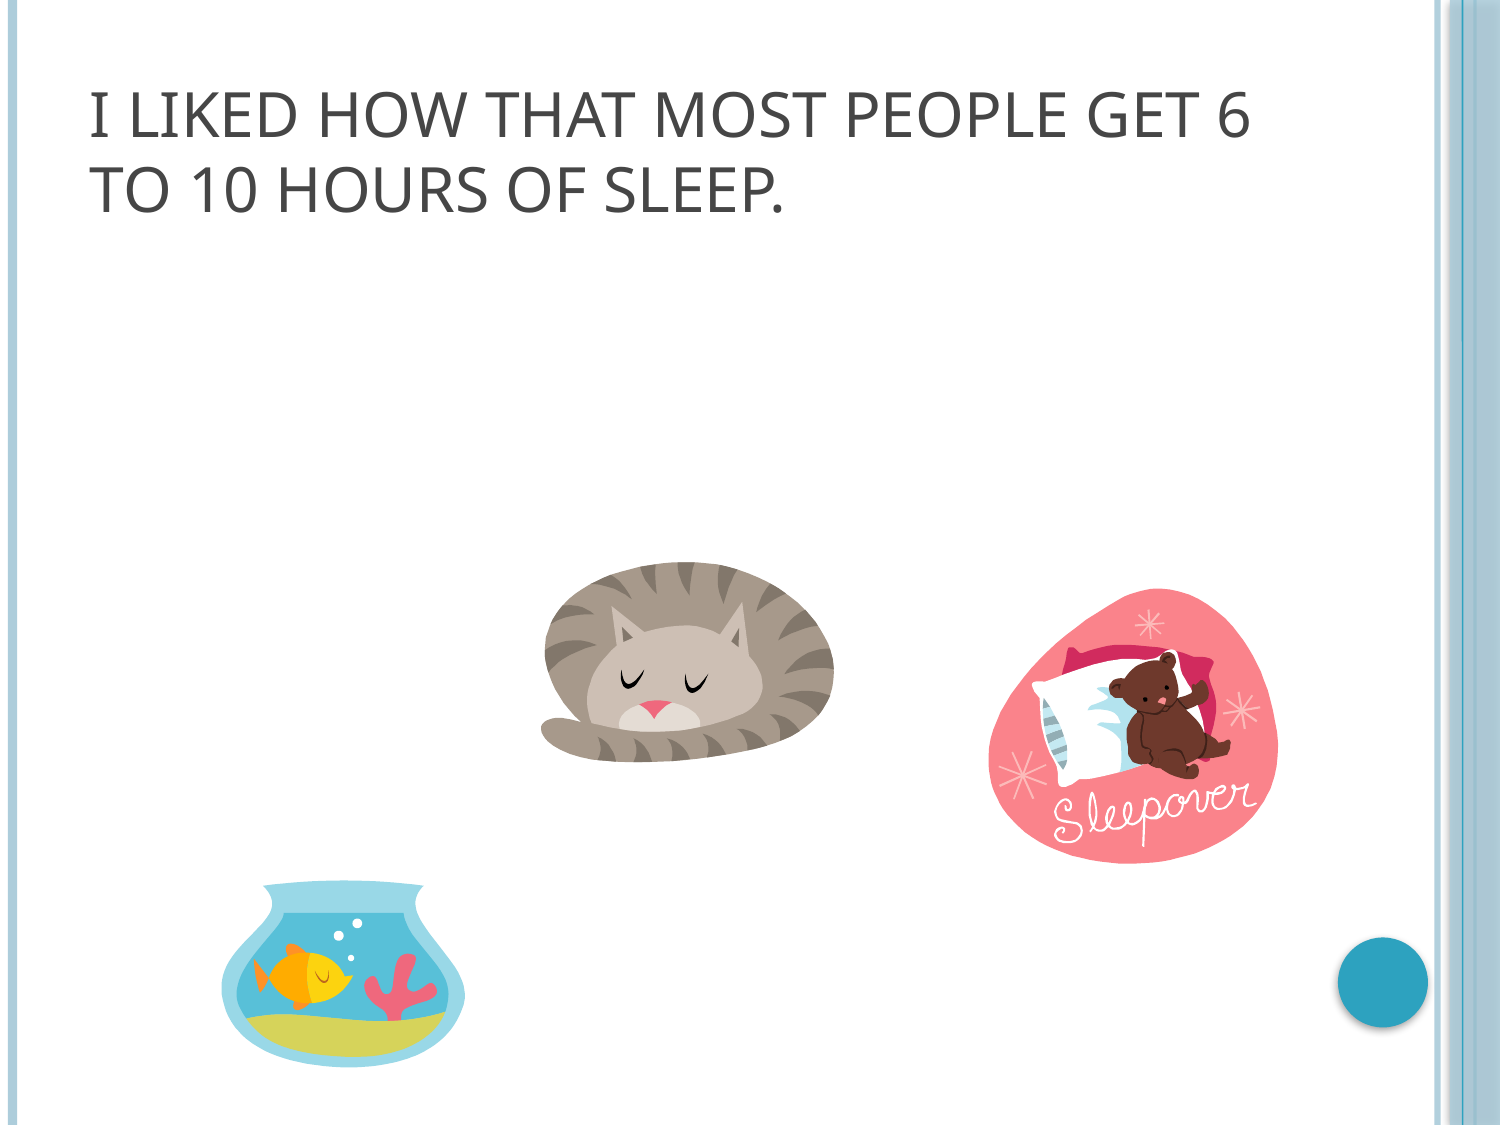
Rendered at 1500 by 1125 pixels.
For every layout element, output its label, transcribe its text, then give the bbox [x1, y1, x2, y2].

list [539, 560, 836, 764]
picture [220, 879, 466, 1069]
title I liked how that most people get 6 to 10 hours of sleep. [75, 45, 1300, 233]
picture [986, 586, 1280, 865]
